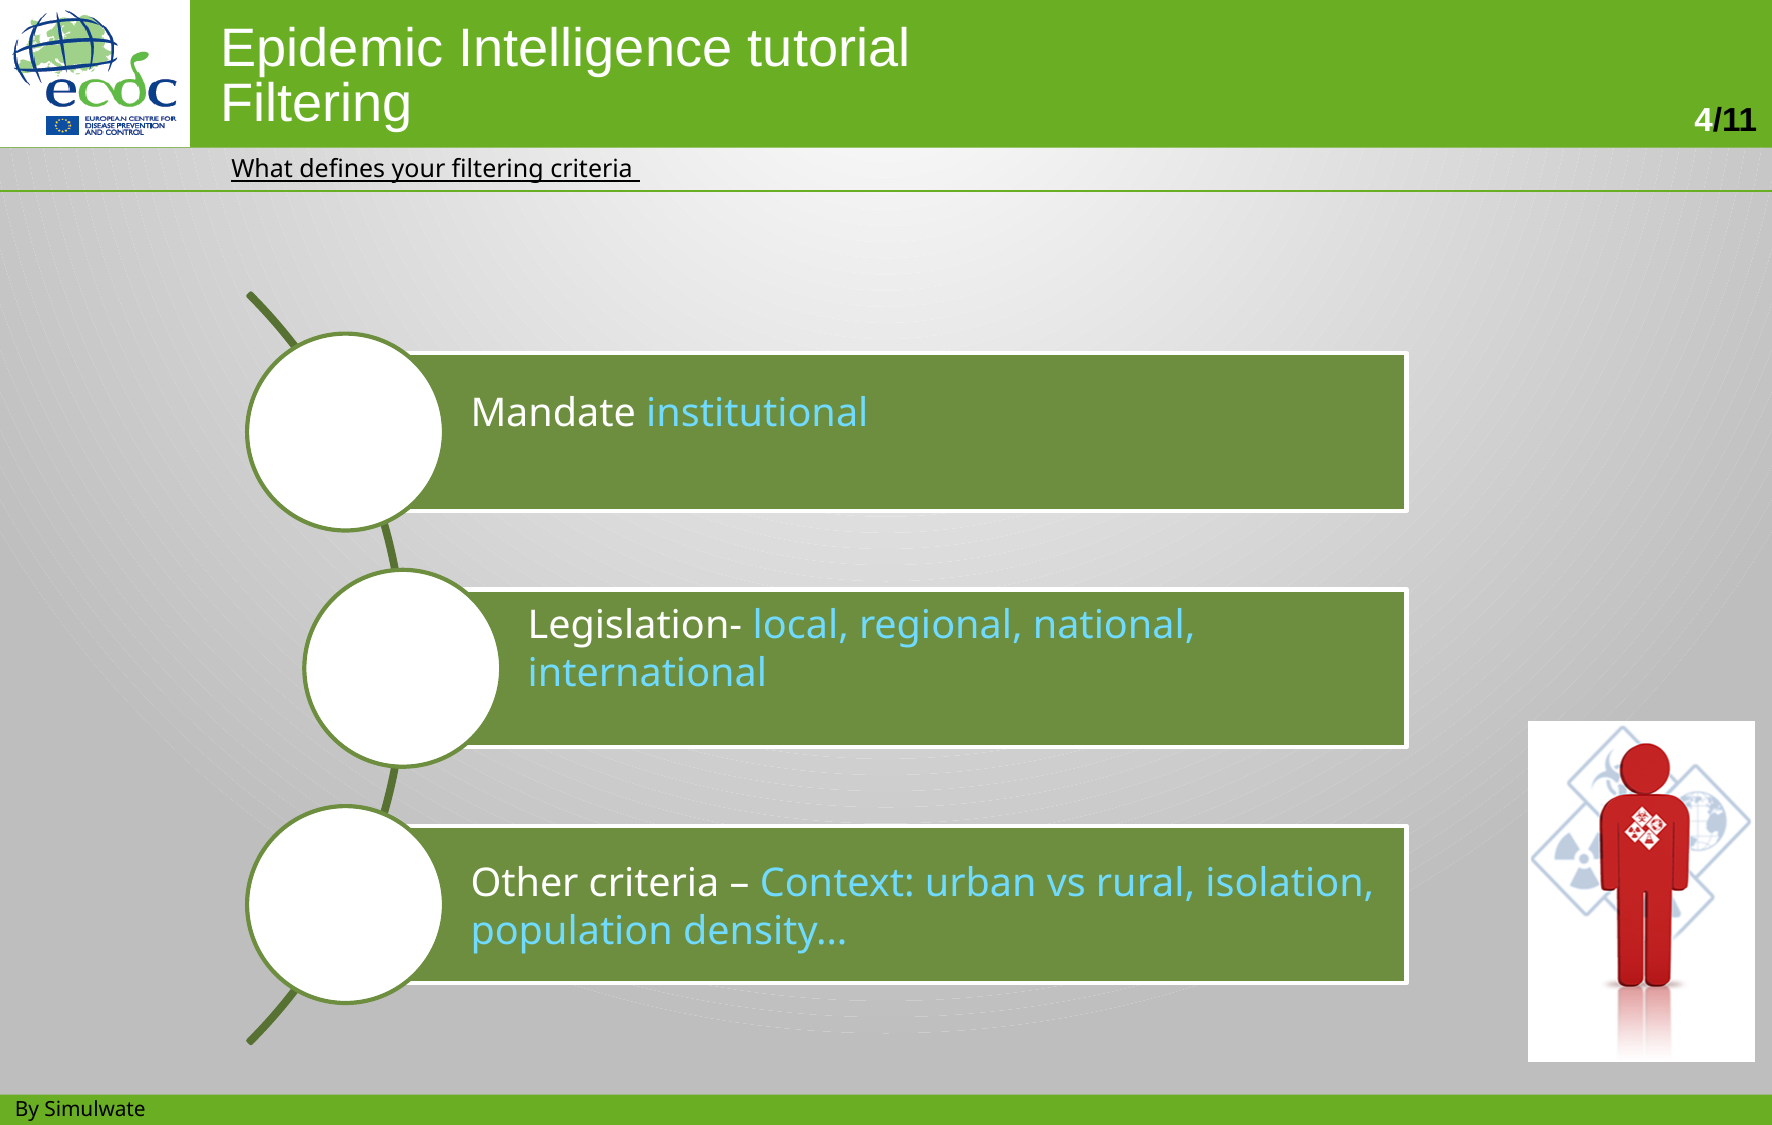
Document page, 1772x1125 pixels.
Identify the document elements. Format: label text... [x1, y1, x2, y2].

text_box What defines your filtering criteria [125, 148, 746, 191]
picture [0, 0, 190, 147]
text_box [236, 274, 1418, 1063]
picture [1527, 720, 1755, 1063]
